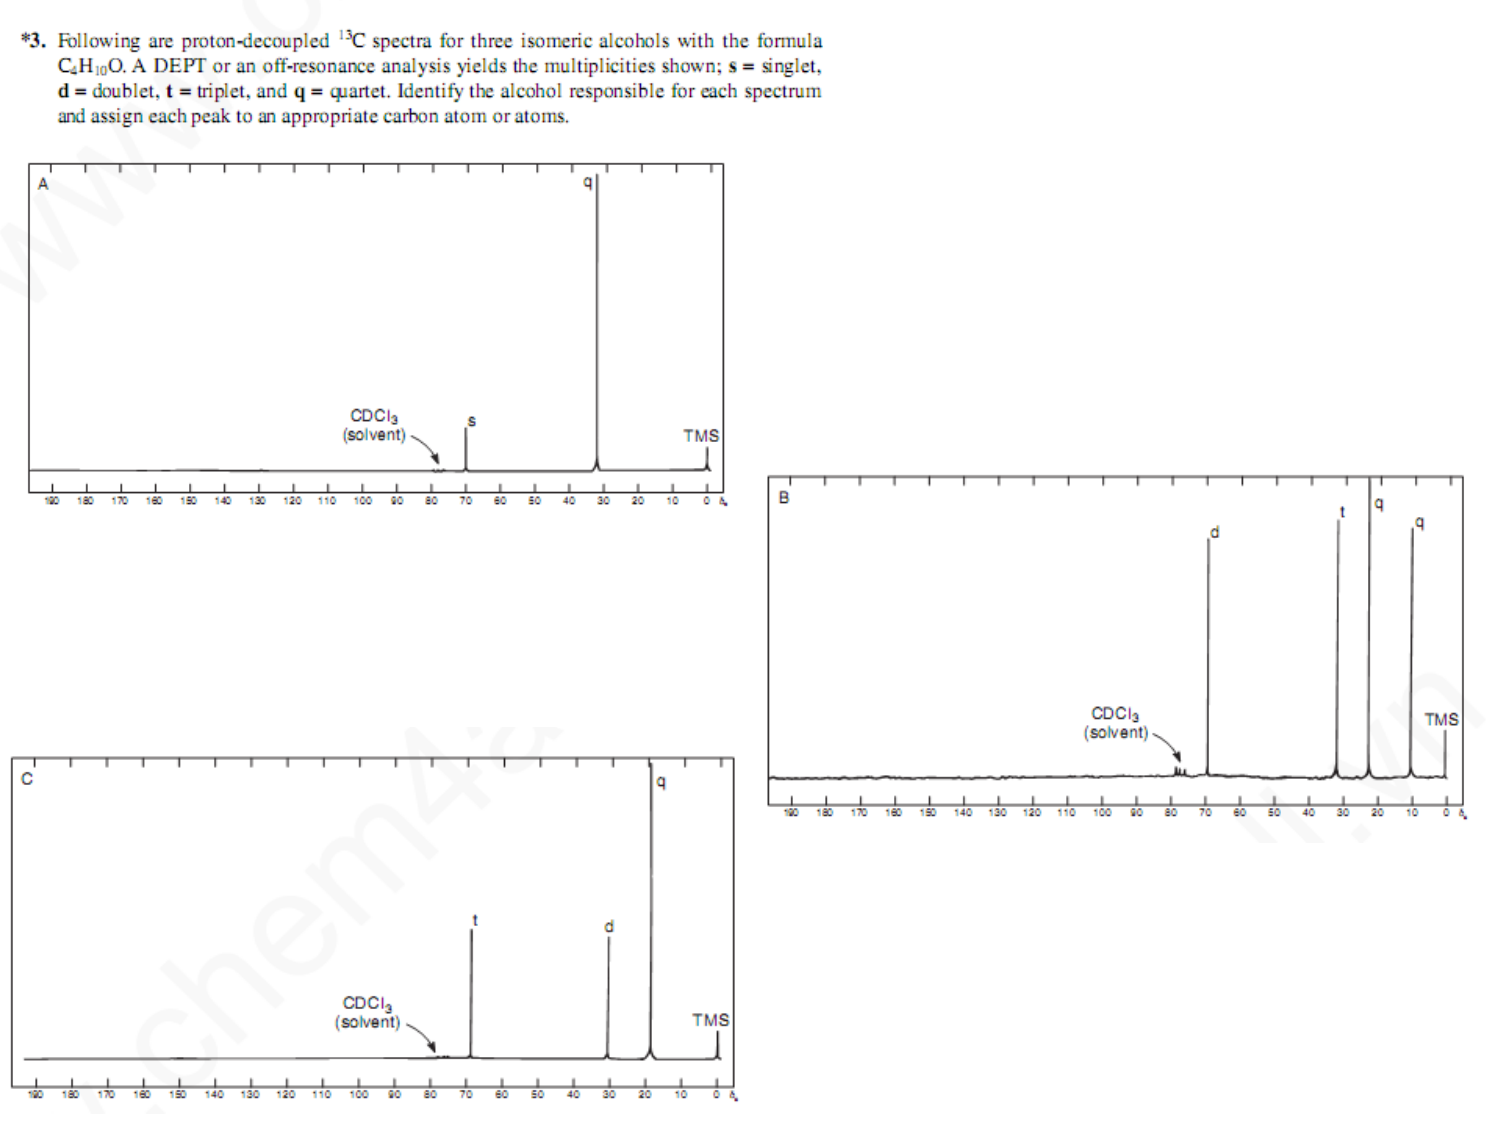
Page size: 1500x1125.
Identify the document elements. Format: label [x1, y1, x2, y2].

text_box [0, 0, 1500, 1115]
